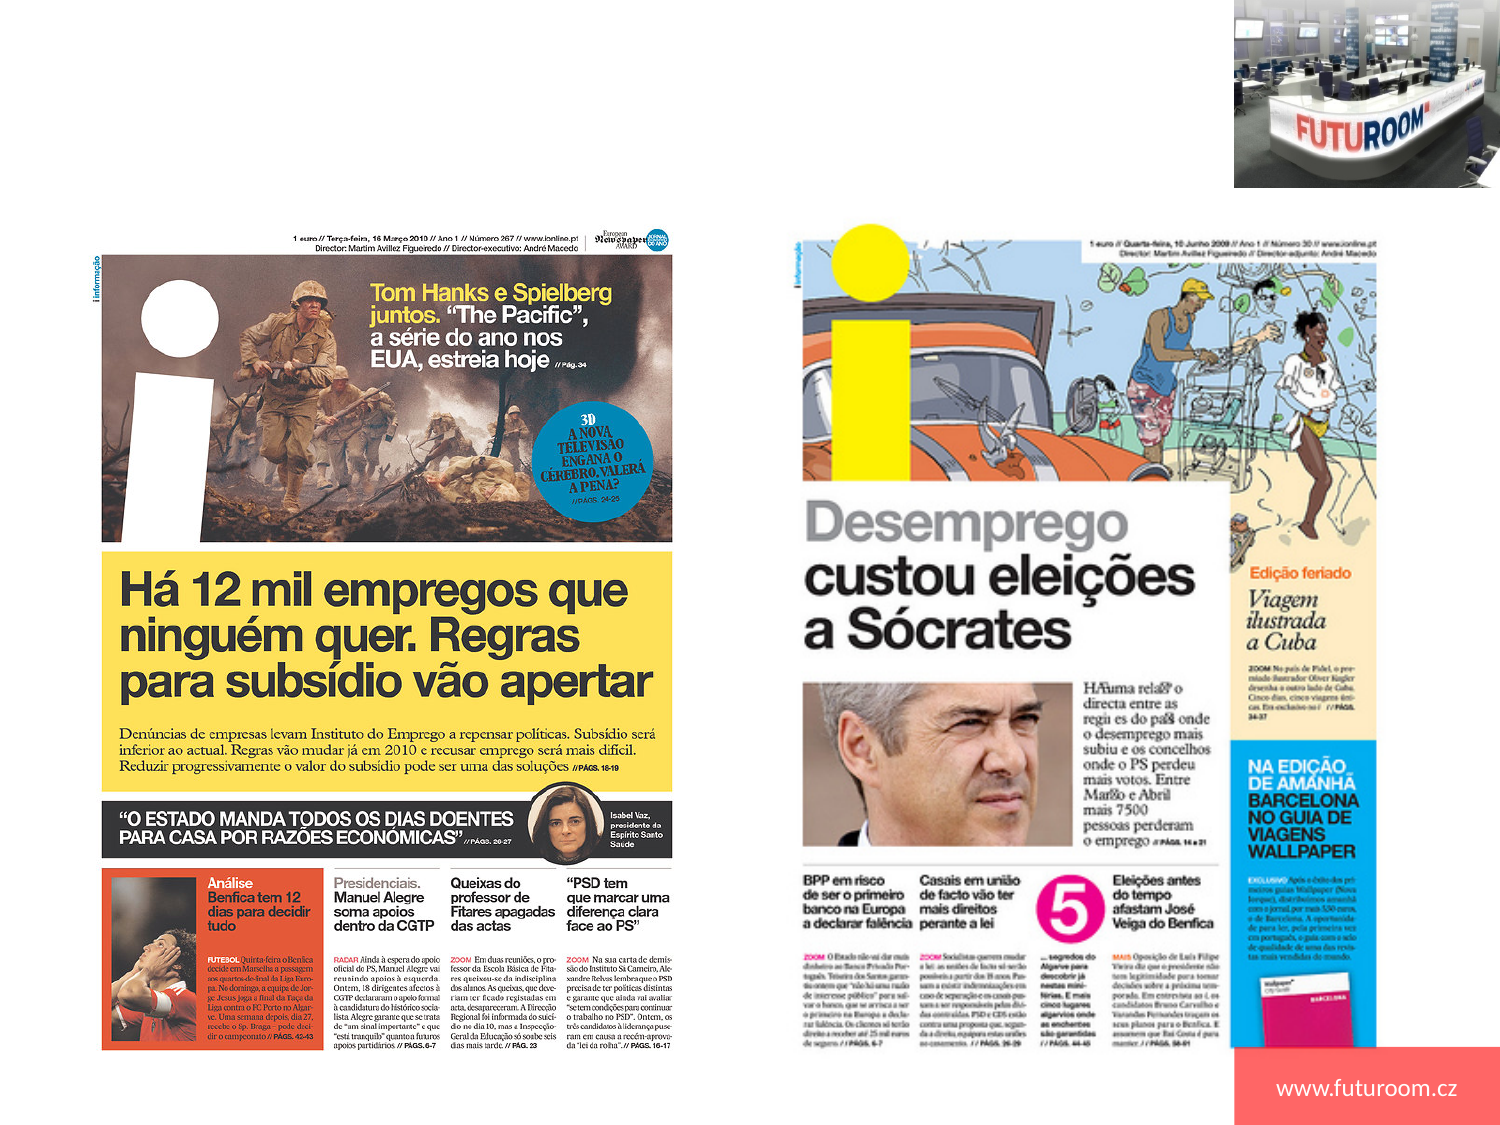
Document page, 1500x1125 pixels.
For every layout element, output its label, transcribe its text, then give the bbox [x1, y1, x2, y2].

picture [1234, 0, 1500, 188]
picture [58, 194, 716, 1104]
text_box www.futuroom.cz [1232, 1045, 1500, 1125]
picture [773, 203, 1407, 1091]
